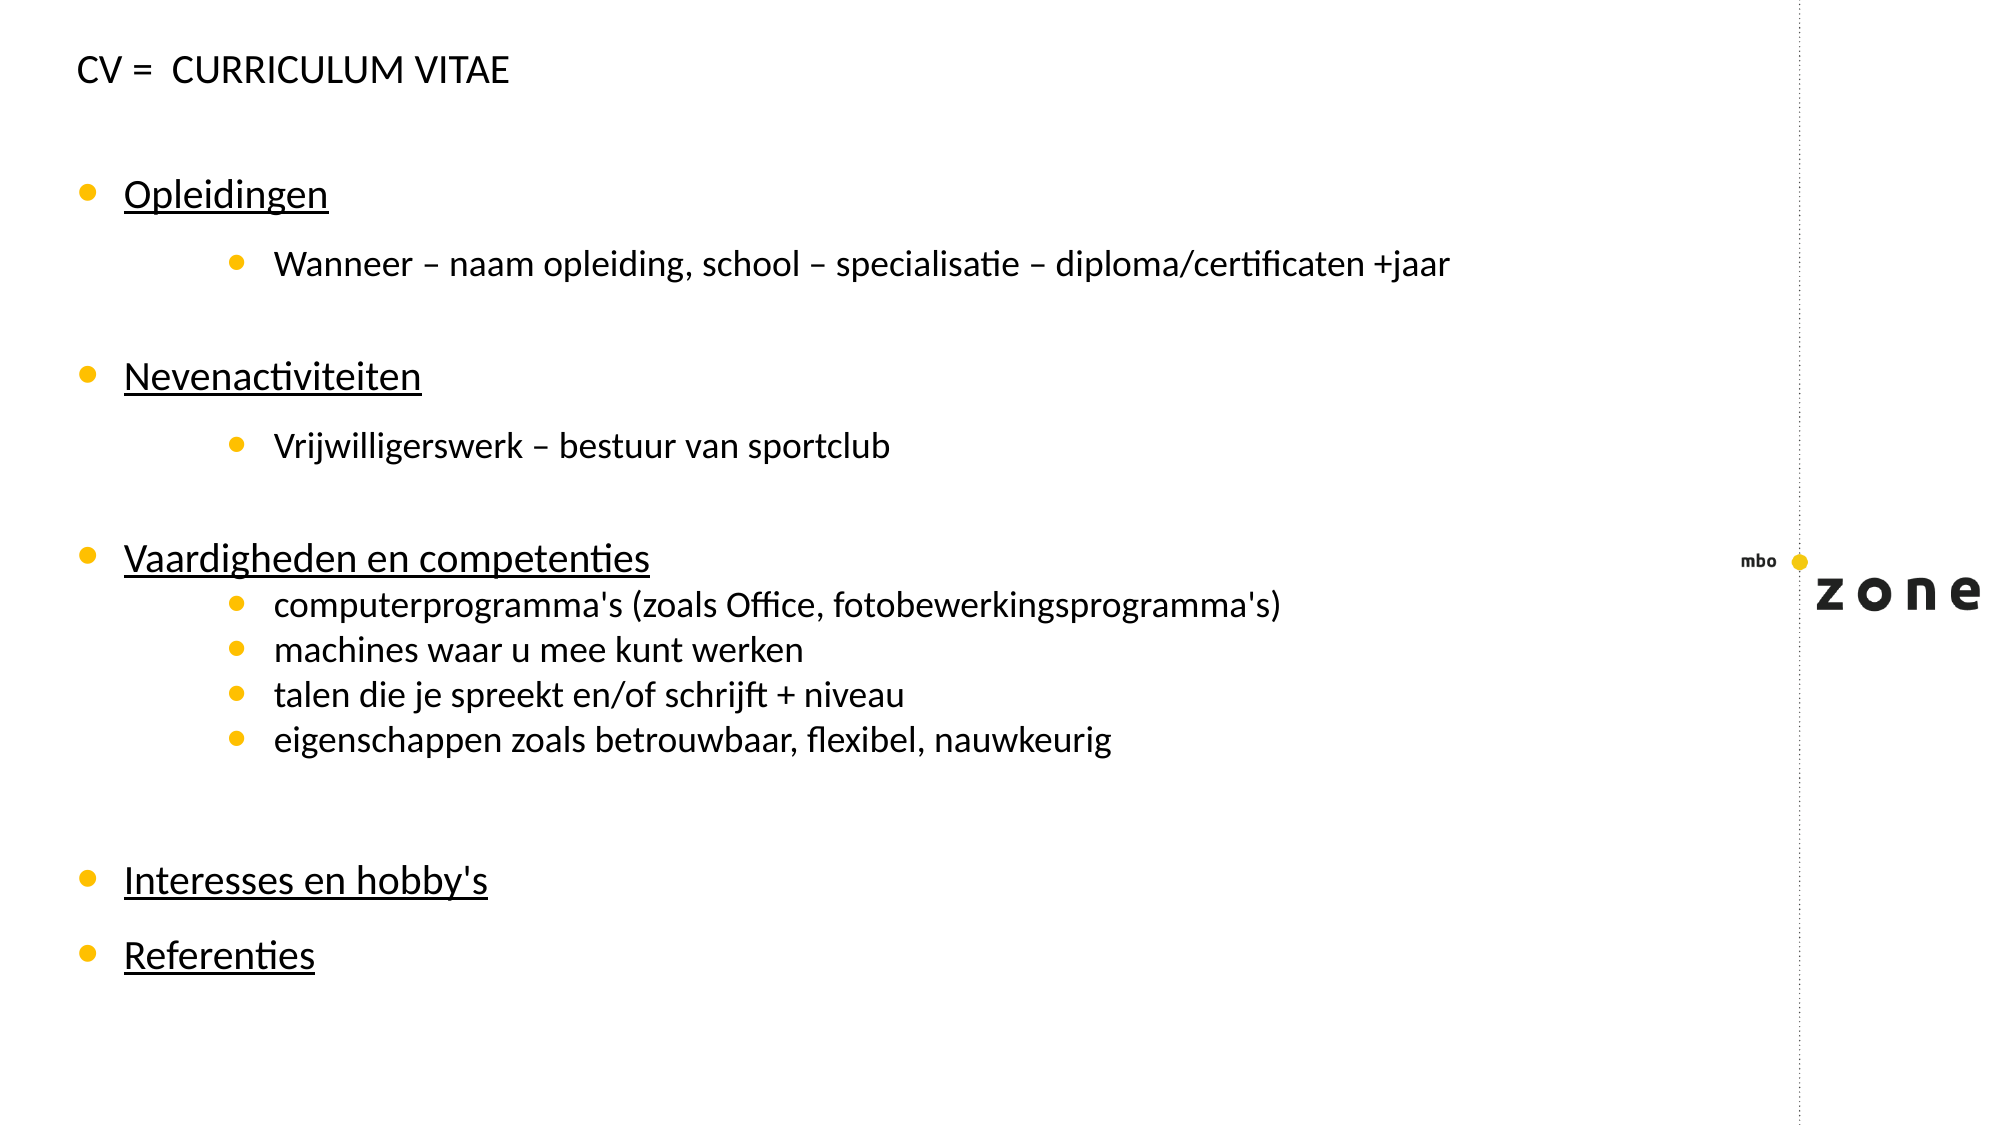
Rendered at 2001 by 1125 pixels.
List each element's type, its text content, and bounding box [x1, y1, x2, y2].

text_box CV = CURRICULUM VITAE Opleidingen Wanneer – naam opleiding, school – specialisatie – diploma/certificaten +jaar Nevenactiviteiten Vrijwilligerswerk – bestuur van sportclub Vaardigheden en competenties computerprogramma's (zoals Office, fotobewerkingsprogramma's) machines waar u mee kunt werken talen die je spreekt en/of schrijft + niveau eigenschappen zoals betrouwbaar, flexibel, nauwkeurig Interesses en hobby's Referenties [62, 34, 1487, 1036]
picture [1596, 0, 2001, 1125]
